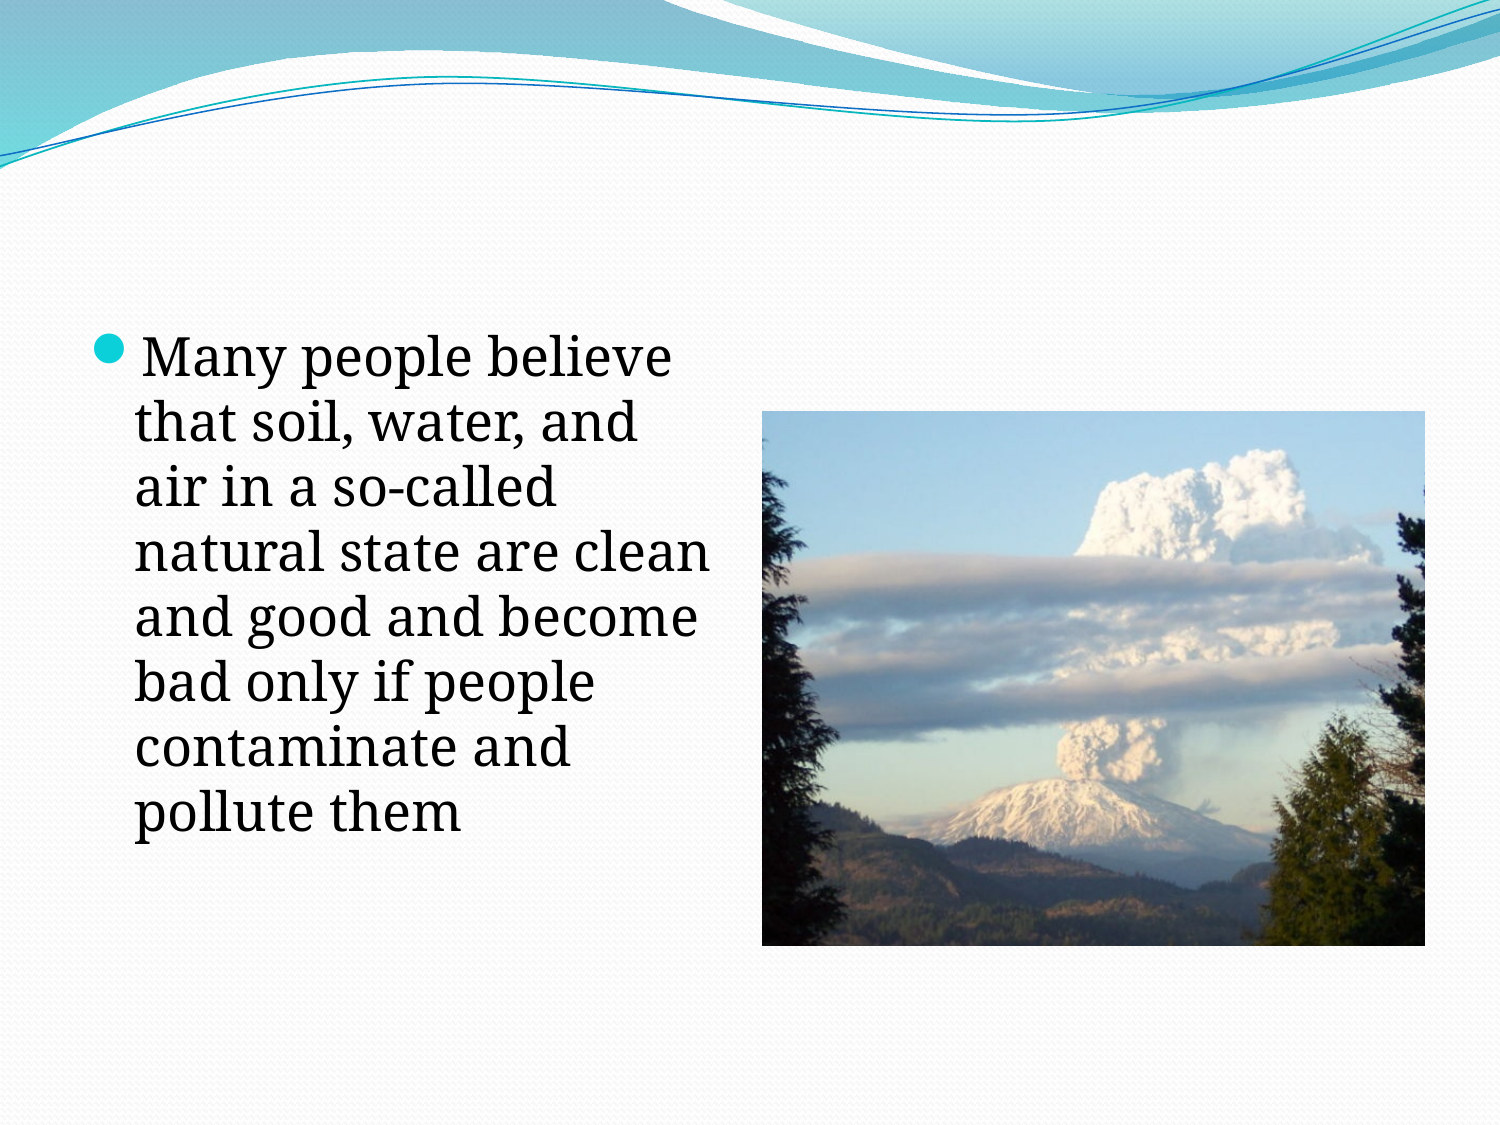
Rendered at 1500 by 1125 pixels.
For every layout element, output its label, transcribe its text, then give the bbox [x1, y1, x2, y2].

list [762, 411, 1426, 947]
list Many people believe that soil, water, and air in a so-called natural state are clean and good and become bad only if people contaminate and pollute them [75, 314, 738, 1043]
